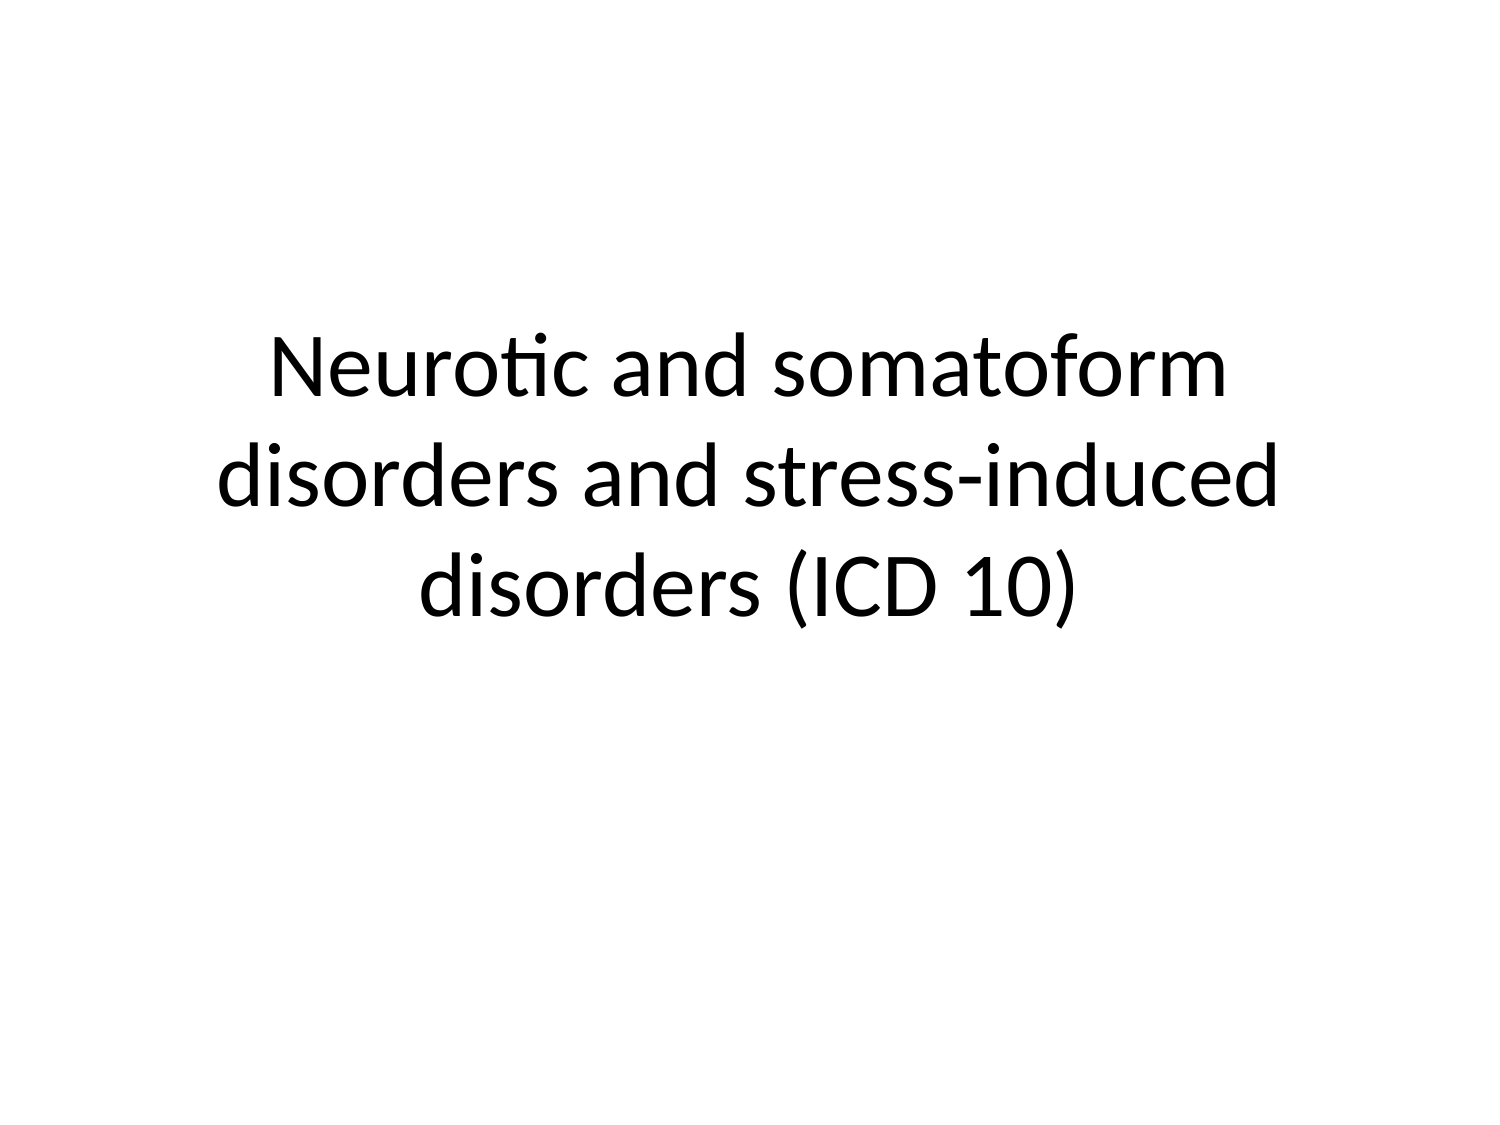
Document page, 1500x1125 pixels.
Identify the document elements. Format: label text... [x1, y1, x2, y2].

title Neurotic and somatoform disorders and stress-induced disorders (ICD 10) [112, 349, 1388, 591]
